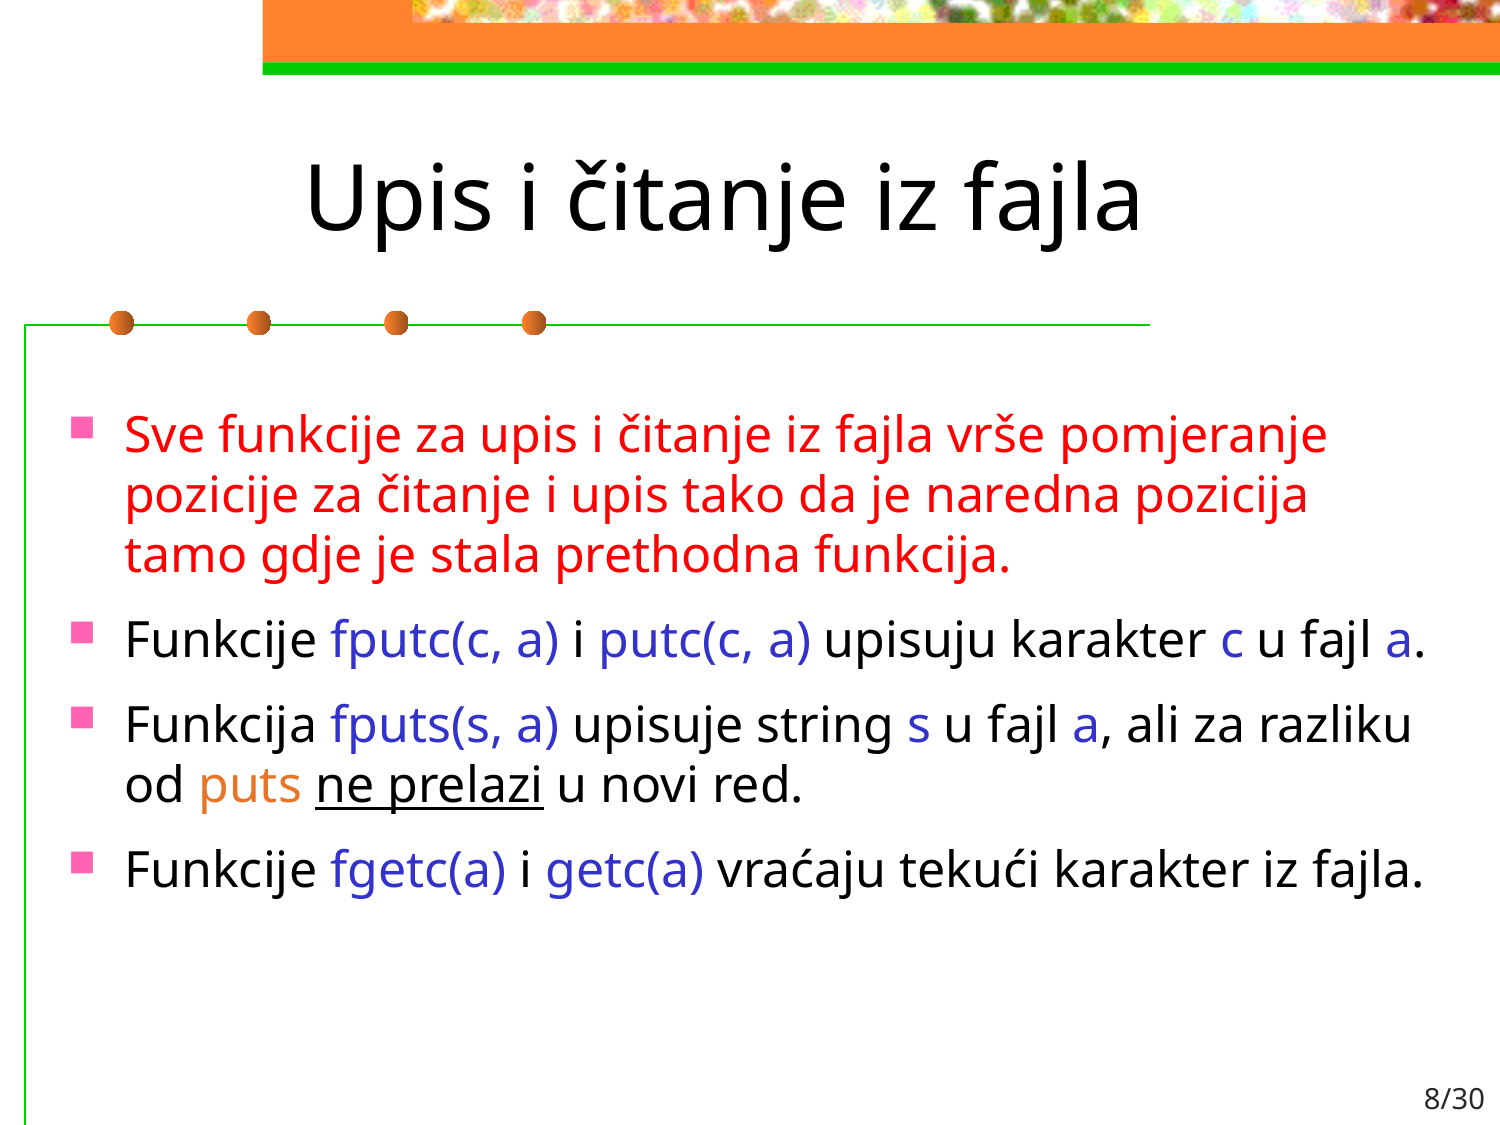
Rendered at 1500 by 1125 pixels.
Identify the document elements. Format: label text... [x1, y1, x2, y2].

text_box 8/30 [1374, 1072, 1500, 1123]
picture [412, 0, 1500, 23]
title Upis i čitanje iz fajla [87, 99, 1363, 288]
list Sve funkcije za upis i čitanje iz fajla vrše pomjeranje pozicije za čitanje i upis tako da je naredna pozicija tamo gdje je stala prethodna funkcija. Funkcije fputc(c, a) i putc(c, a) upisuju karakter c u fajl a. Funkcija fputs(s, a) upisuje string s u fajl a, ali za razliku od puts ne prelazi u novi red. Funkcije fgetc(a) i getc(a) vraćaju tekući karakter iz fajla. [53, 395, 1459, 953]
